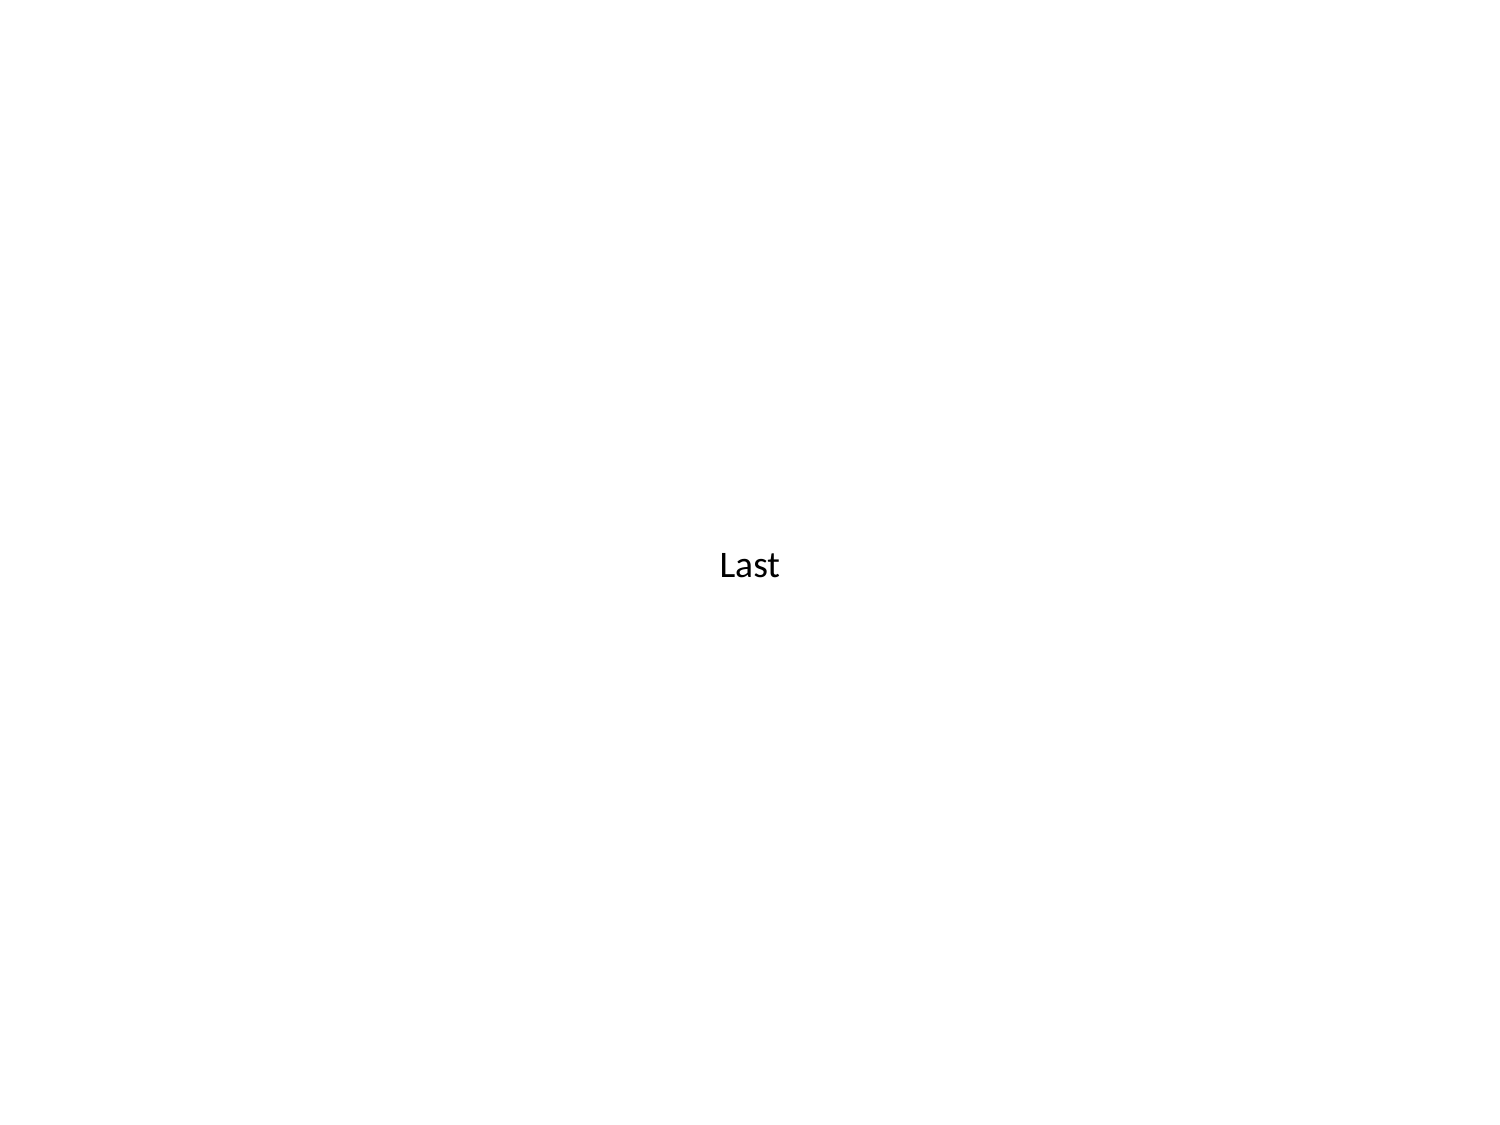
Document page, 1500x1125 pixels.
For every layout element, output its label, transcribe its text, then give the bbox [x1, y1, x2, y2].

text_box Last [704, 532, 796, 592]
